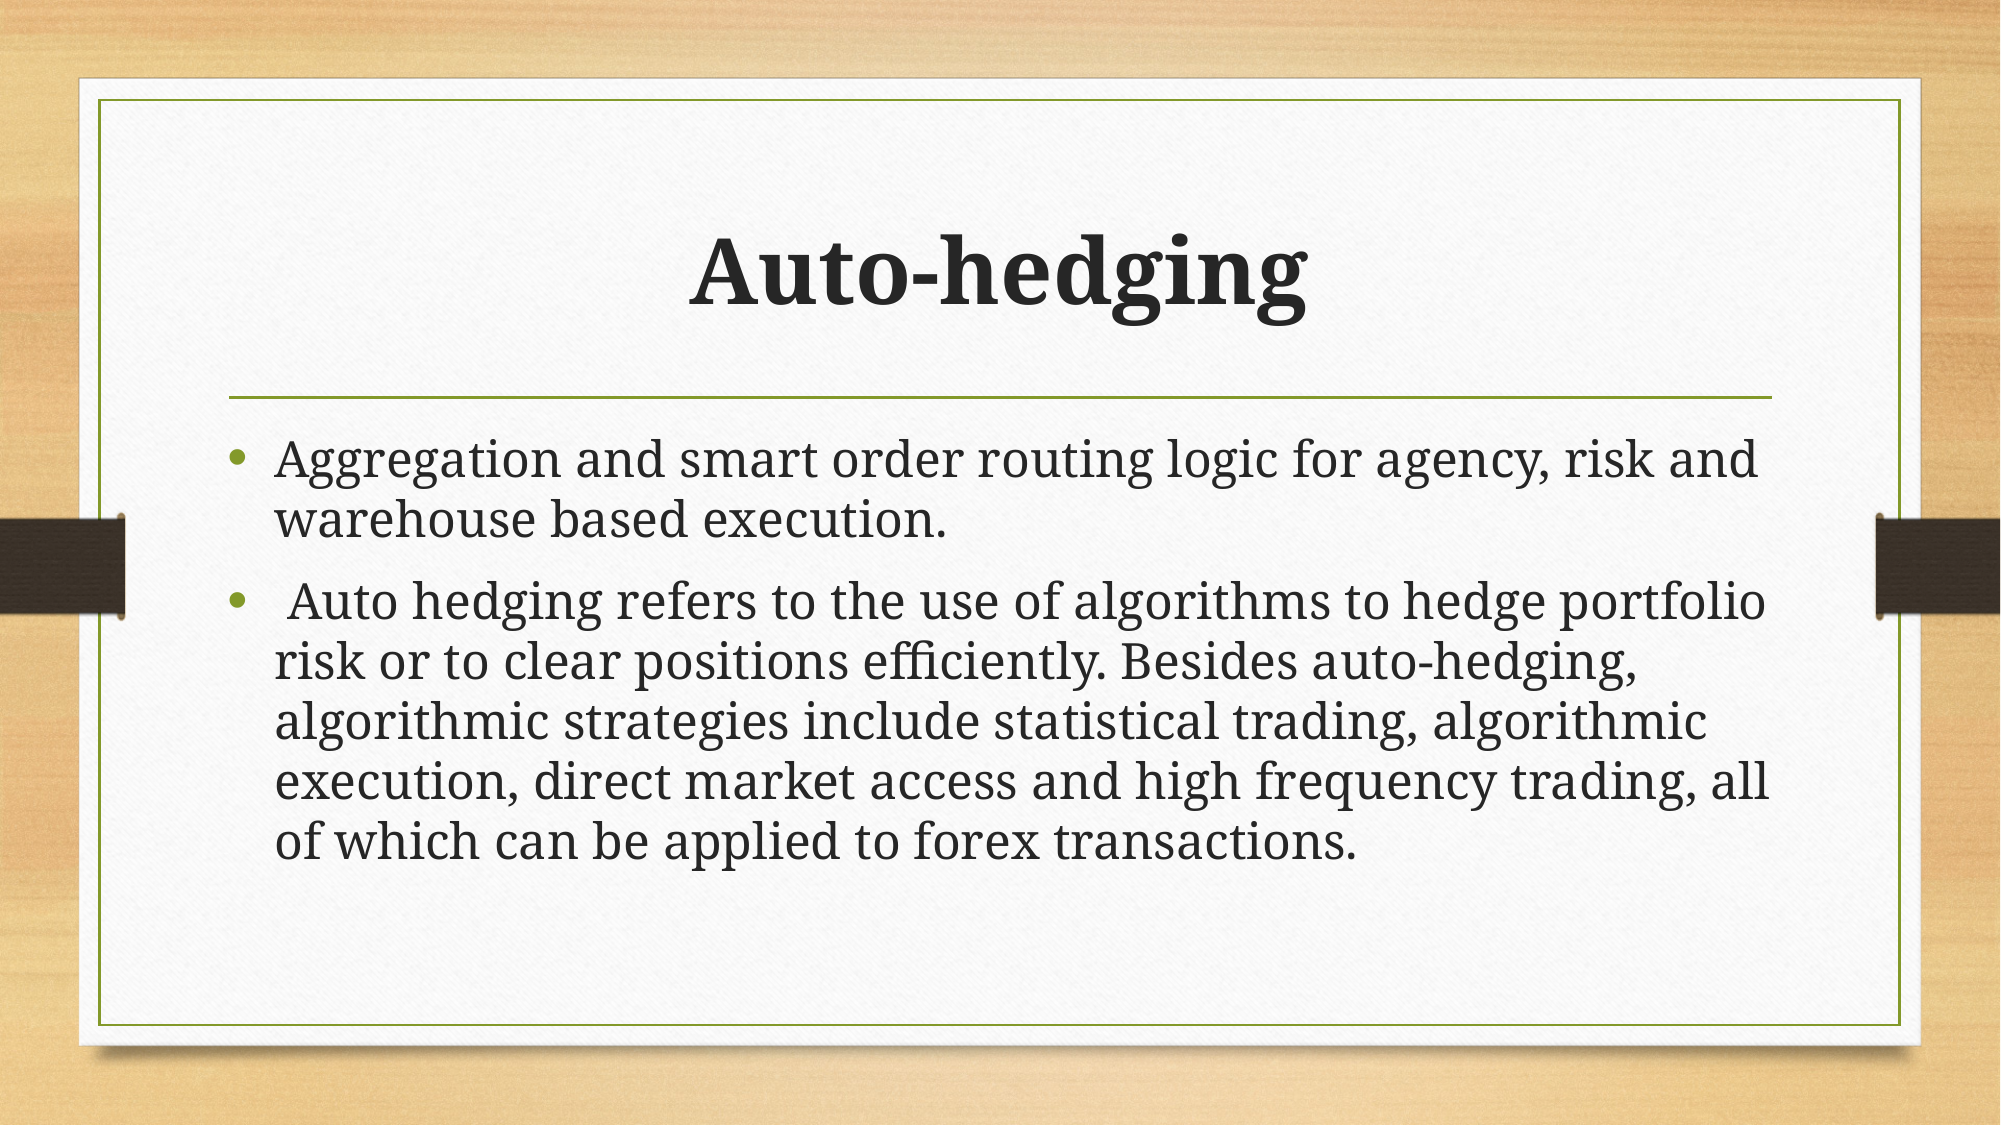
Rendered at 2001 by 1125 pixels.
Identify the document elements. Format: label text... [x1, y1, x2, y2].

list Aggregation and smart order routing logic for agency, risk and warehouse based execution. Auto hedging refers to the use of algorithms to hedge portfolio risk or to clear positions efficiently. Besides auto-hedging, algorithmic strategies include statistical trading, algorithmic execution, direct market access and high frequency trading, all of which can be applied to forex transactions. [212, 419, 1788, 964]
title Auto-hedging [212, 161, 1788, 375]
picture [0, 0, 2001, 1125]
